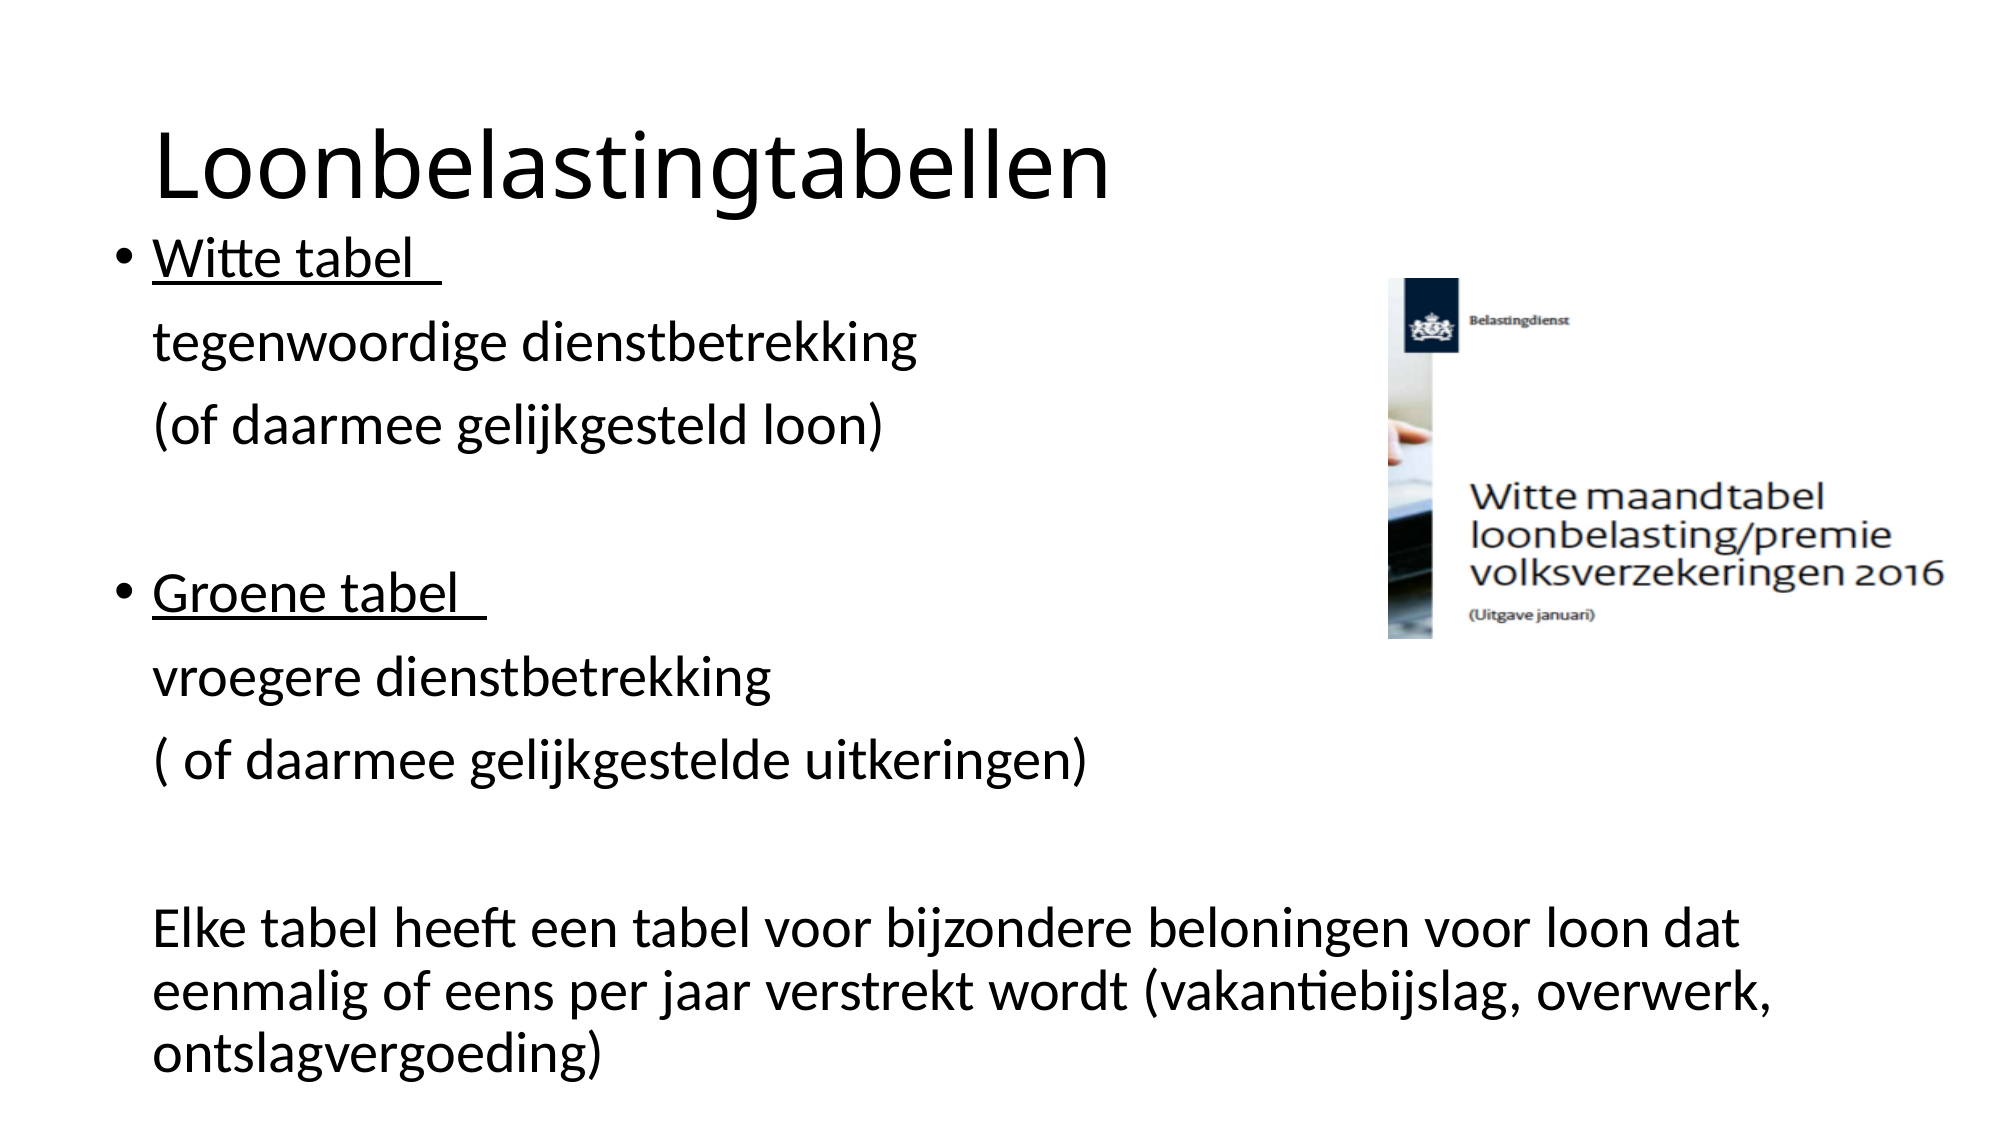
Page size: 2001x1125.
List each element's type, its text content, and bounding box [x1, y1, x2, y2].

picture [1388, 278, 1977, 639]
title Loonbelastingtabellen [137, 59, 1863, 219]
list Witte tabel tegenwoordige dienstbetrekking (of daarmee gelijkgesteld loon) Groene tabel vroegere dienstbetrekking ( of daarmee gelijkgestelde uitkeringen) Elke tabel heeft een tabel voor bijzondere beloningen voor loon dat eenmalig of eens per jaar verstrekt wordt (vakantiebijslag, overwerk, ontslagvergoeding) [99, 219, 1900, 1125]
